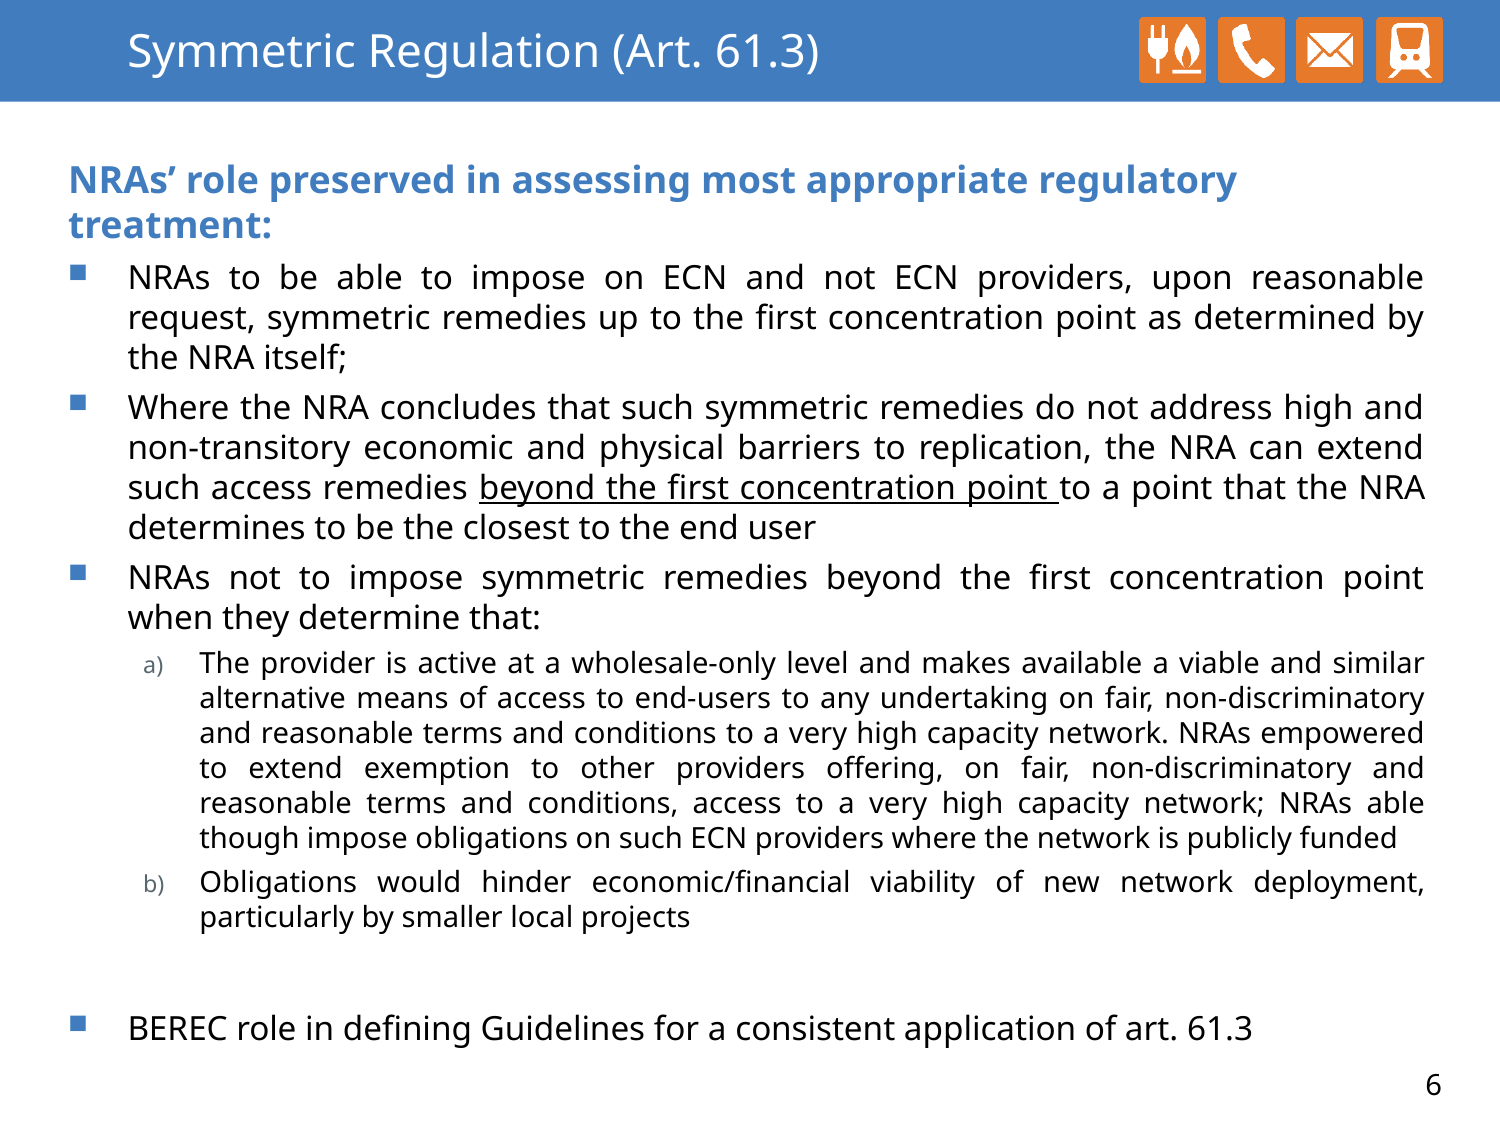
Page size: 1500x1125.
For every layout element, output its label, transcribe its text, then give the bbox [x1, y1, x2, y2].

list NRAs’ role preserved in assessing most appropriate regulatory treatment: NRAs to be able to impose on ECN and not ECN providers, upon reasonable request, symmetric remedies up to the first concentration point as determined by the NRA itself; Where the NRA concludes that such symmetric remedies do not address high and non-transitory economic and physical barriers to replication, the NRA can extend such access remedies beyond the first concentration point to a point that the NRA determines to be the closest to the end user NRAs not to impose symmetric remedies beyond the first concentration point when they determine that: The provider is active at a wholesale-only level and makes available a viable and similar alternative means of access to end-users to any undertaking on fair, non-discriminatory and reasonable terms and conditions to a very high capacity network. NRAs empowered to extend exemption to other providers offering, on fair, non-discriminatory and reasonable terms and conditions, access to a very high capacity network; NRAs able though impose obligations on such ECN providers where the network is publicly funded Obligations would hinder economic/financial viability of new network deployment, particularly by smaller local projects BEREC role in defining Guidelines for a consistent application of art. 61.3 [53, 149, 1442, 994]
picture [1139, 16, 1206, 83]
picture [1296, 16, 1363, 83]
picture [1218, 16, 1285, 83]
title Symmetric Regulation (Art. 61.3) [112, 8, 1100, 91]
picture [1376, 16, 1443, 83]
slide_number 6 [1358, 1058, 1458, 1103]
